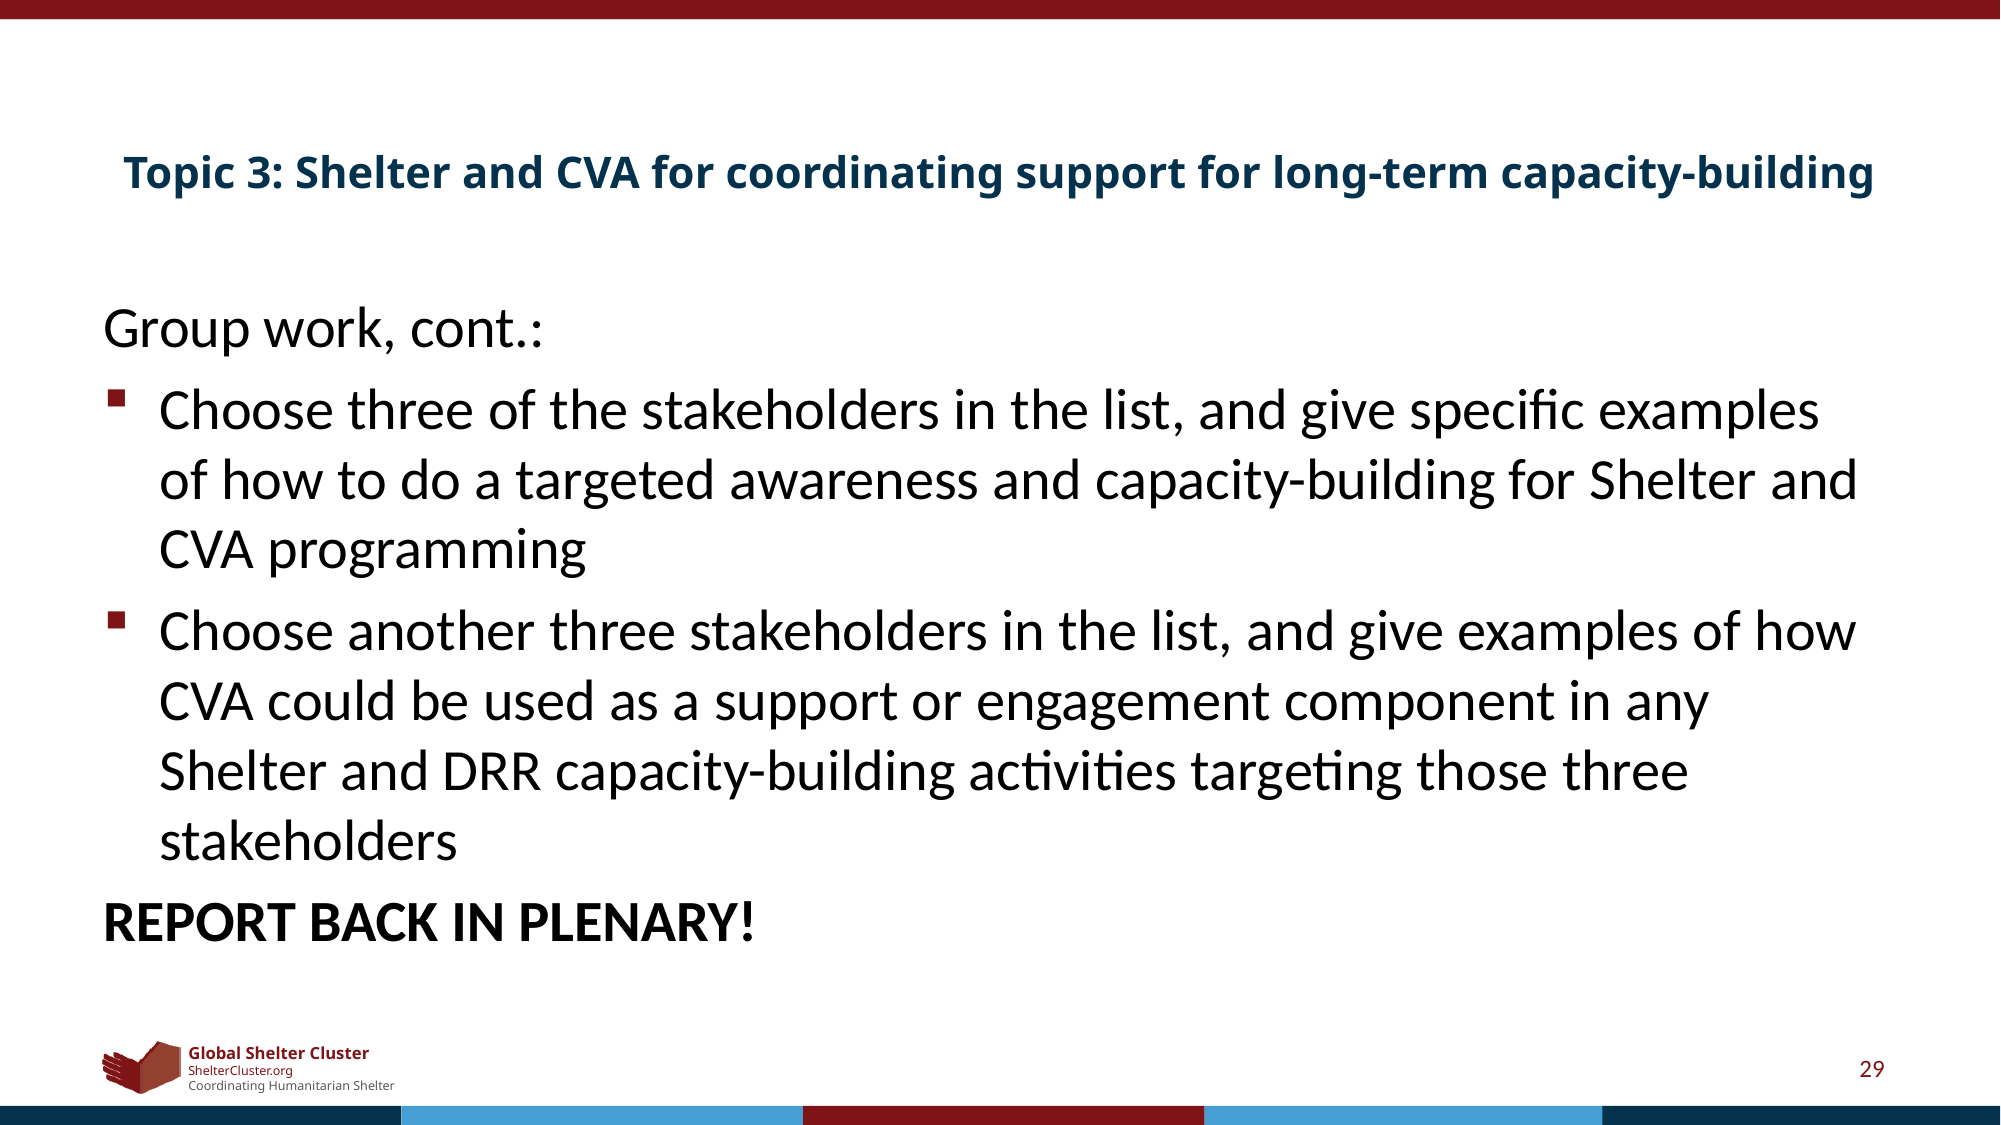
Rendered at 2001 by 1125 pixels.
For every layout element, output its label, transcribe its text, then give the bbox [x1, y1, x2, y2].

list Group work, cont.: Choose three of the stakeholders in the list, and give specific examples of how to do a targeted awareness and capacity-building for Shelter and CVA programming Choose another three stakeholders in the list, and give examples of how CVA could be used as a support or engagement component in any Shelter and DRR capacity-building activities targeting those three stakeholders REPORT BACK IN PLENARY! [88, 282, 1889, 1023]
slide_number 29 [1433, 1037, 1900, 1098]
picture [102, 1041, 181, 1094]
title Topic 3: Shelter and CVA for coordinating support for long-term capacity-building [99, 129, 1900, 317]
